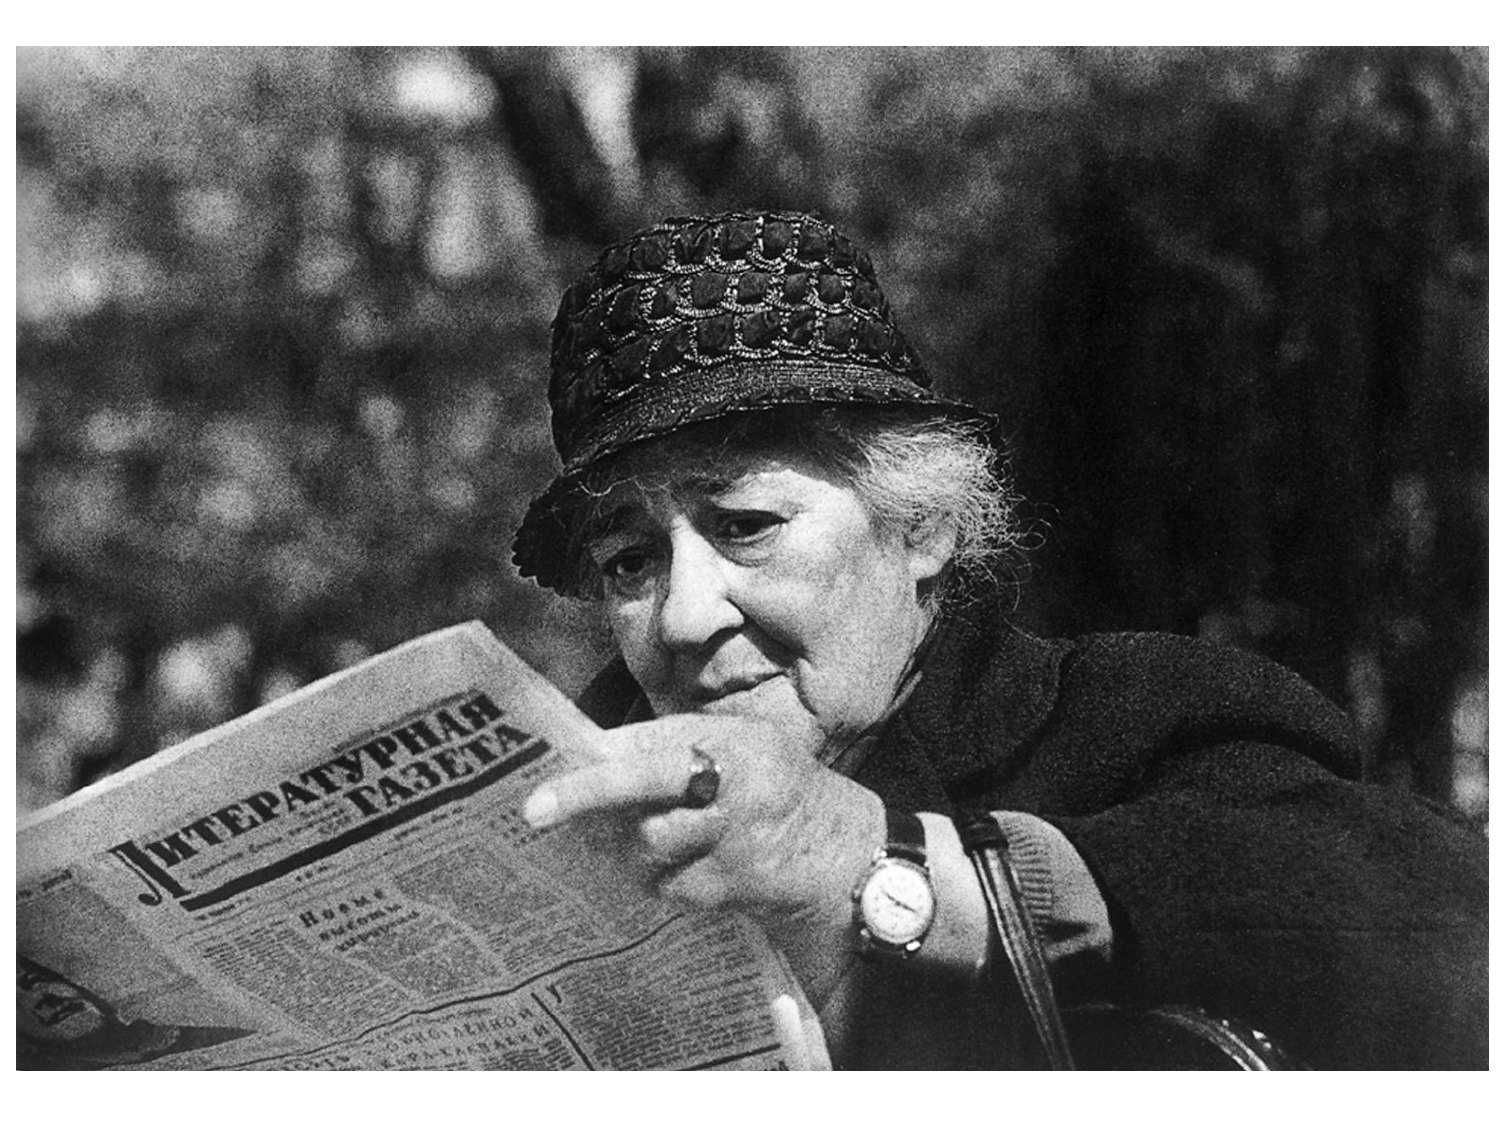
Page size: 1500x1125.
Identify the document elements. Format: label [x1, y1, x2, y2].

list [15, 46, 1489, 1071]
